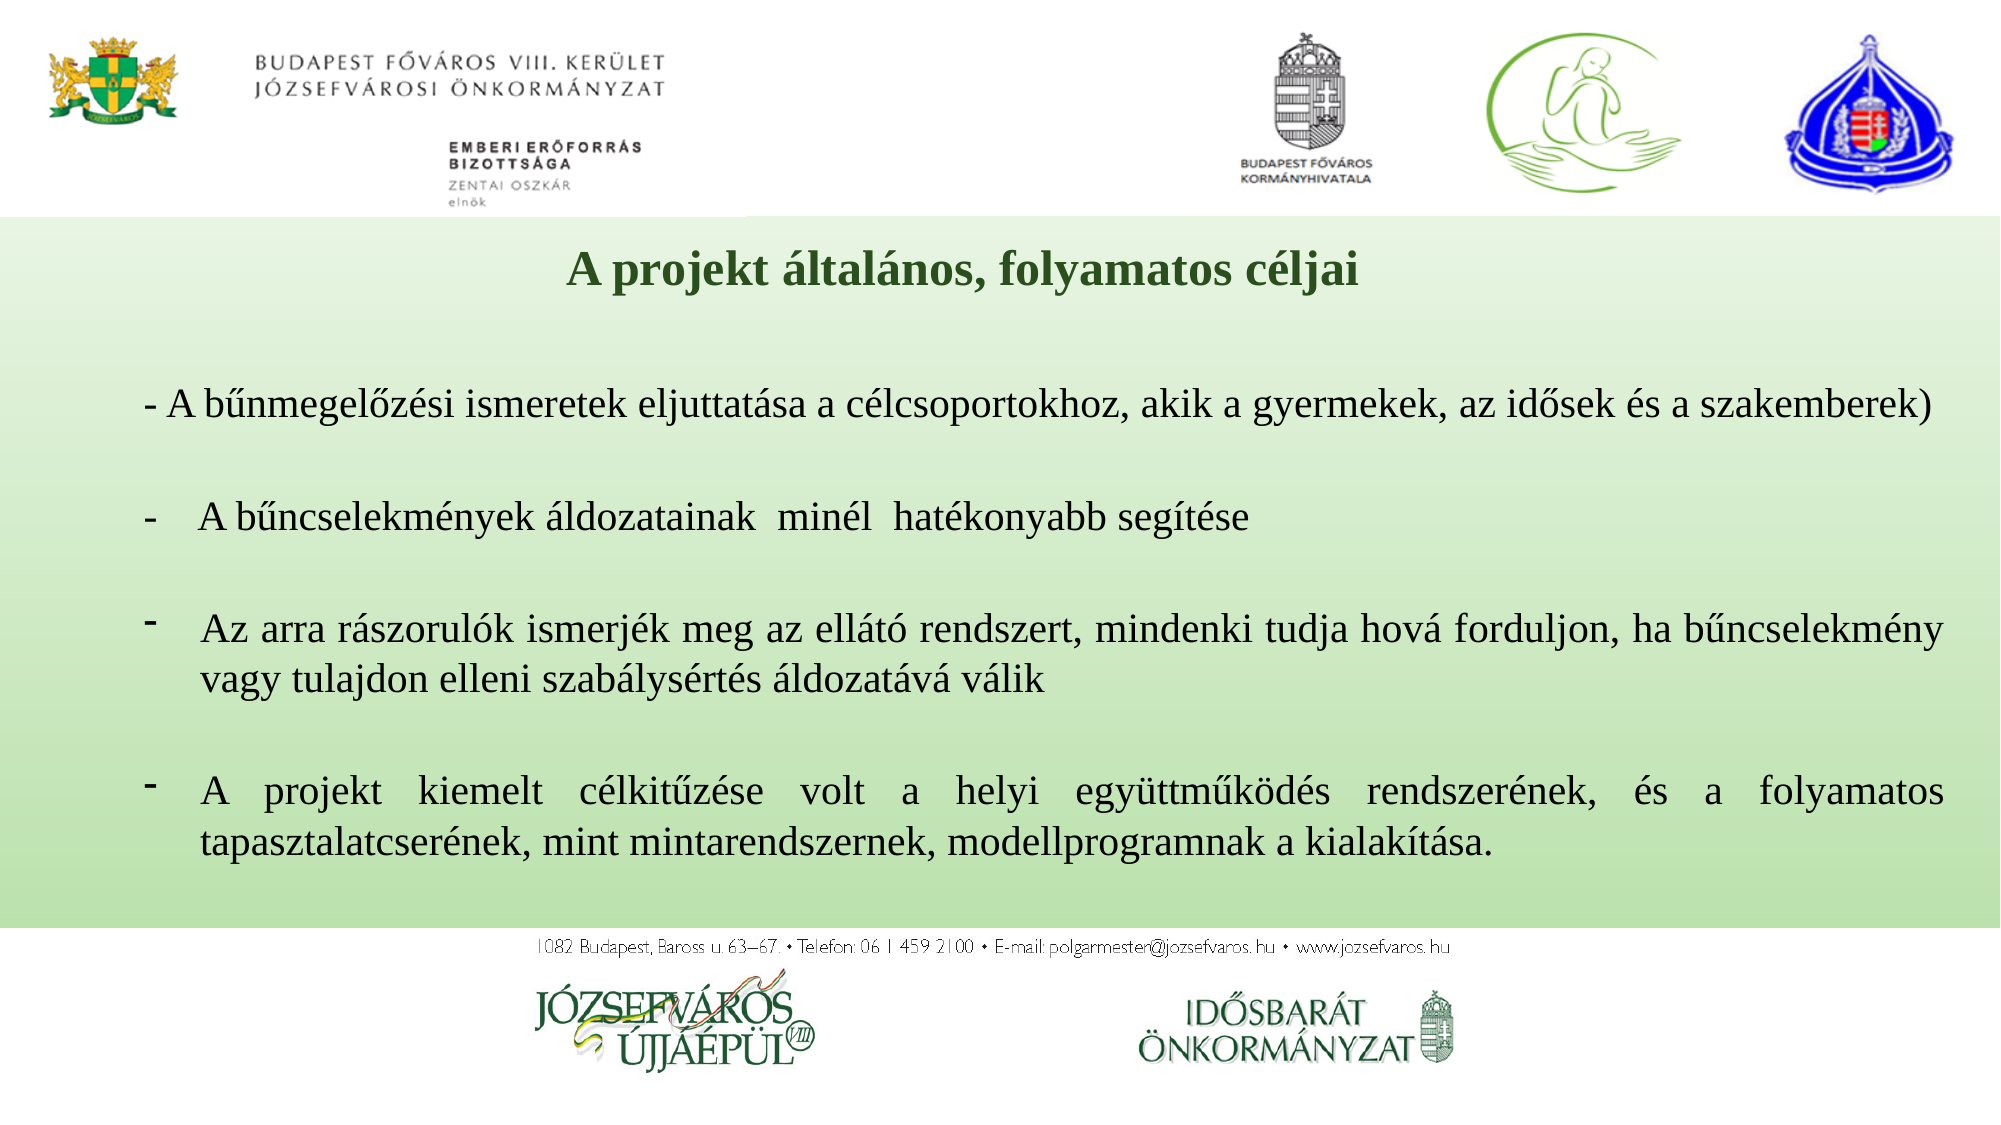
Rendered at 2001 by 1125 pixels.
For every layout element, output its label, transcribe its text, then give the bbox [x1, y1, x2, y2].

text_box - A bűnmegelőzési ismeretek eljuttatása a célcsoportokhoz, akik a gyermekek, az idősek és a szakemberek) - A bűncselekmények áldozatainak minél hatékonyabb segítése Az arra rászorulók ismerjék meg az ellátó rendszert, mindenki tudja hová forduljon, ha bűncselekmény vagy tulajdon elleni szabálysértés áldozatává válik A projekt kiemelt célkitűzése volt a helyi együttműködés rendszerének, és a folyamatos tapasztalatcserének, mint mintarendszernek, modellprogramnak a kialakítása. [128, 368, 1961, 871]
picture [1182, 0, 2000, 216]
picture [0, 0, 746, 217]
text_box A projekt általános, folyamatos céljai [551, 228, 1448, 303]
picture [382, 928, 1605, 1125]
